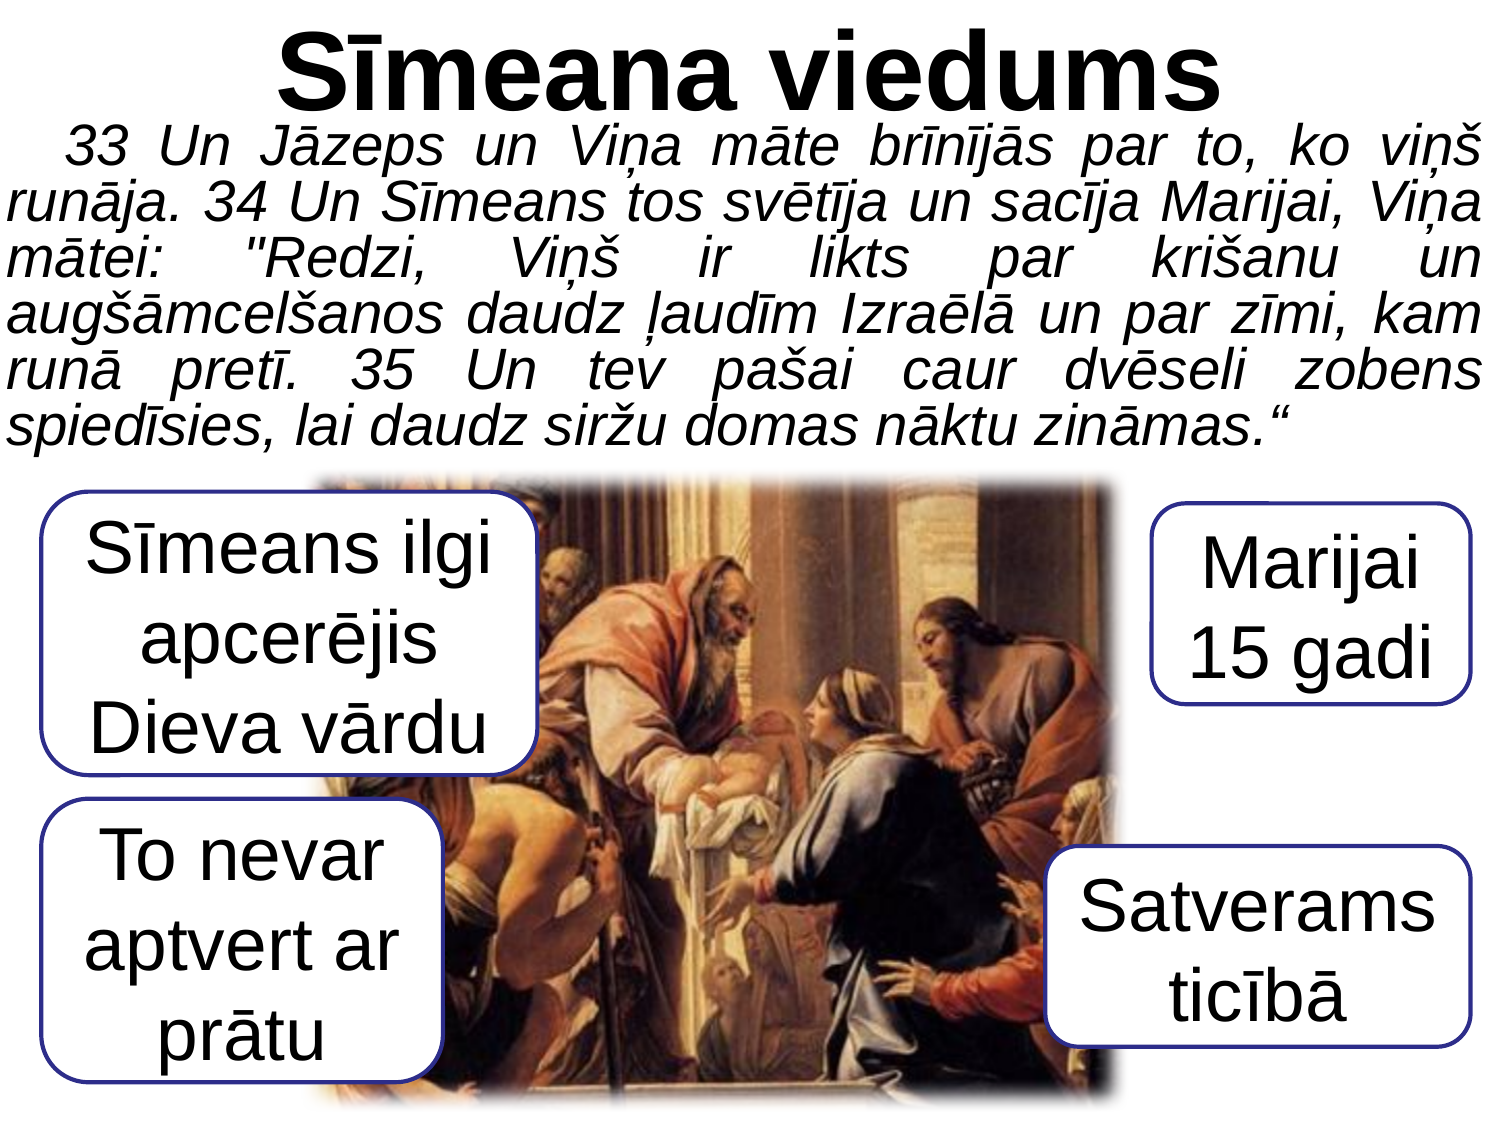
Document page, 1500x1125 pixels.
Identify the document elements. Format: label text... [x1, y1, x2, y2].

text_box To nevar aptvert ar prātu [39, 796, 295, 1085]
text_box Sīmeana viedums [0, 0, 1500, 136]
list 33 Un Jāzeps un Viņa māte brīnījās par to, ko viņš runāja. 34 Un Sīmeans tos svētīja un sacīja Marijai, Viņa mātei: "Redzi, Viņš ir likts par krišanu un augšāmcelšanos daudz ļaudīm Izraēlā un par zīmi, kam runā pretī. 35 Un tev pašai caur dvēseli zobens spiedīsies, lai daudz siržu domas nāktu zināmas.“ [0, 136, 1500, 312]
text_box Marijai 15 gadi [1149, 501, 1473, 707]
text_box Sīmeans ilgi apcerējis Dieva vārdu [39, 489, 295, 778]
picture [300, 467, 1129, 1114]
text_box Satverams ticībā [1133, 843, 1473, 1049]
